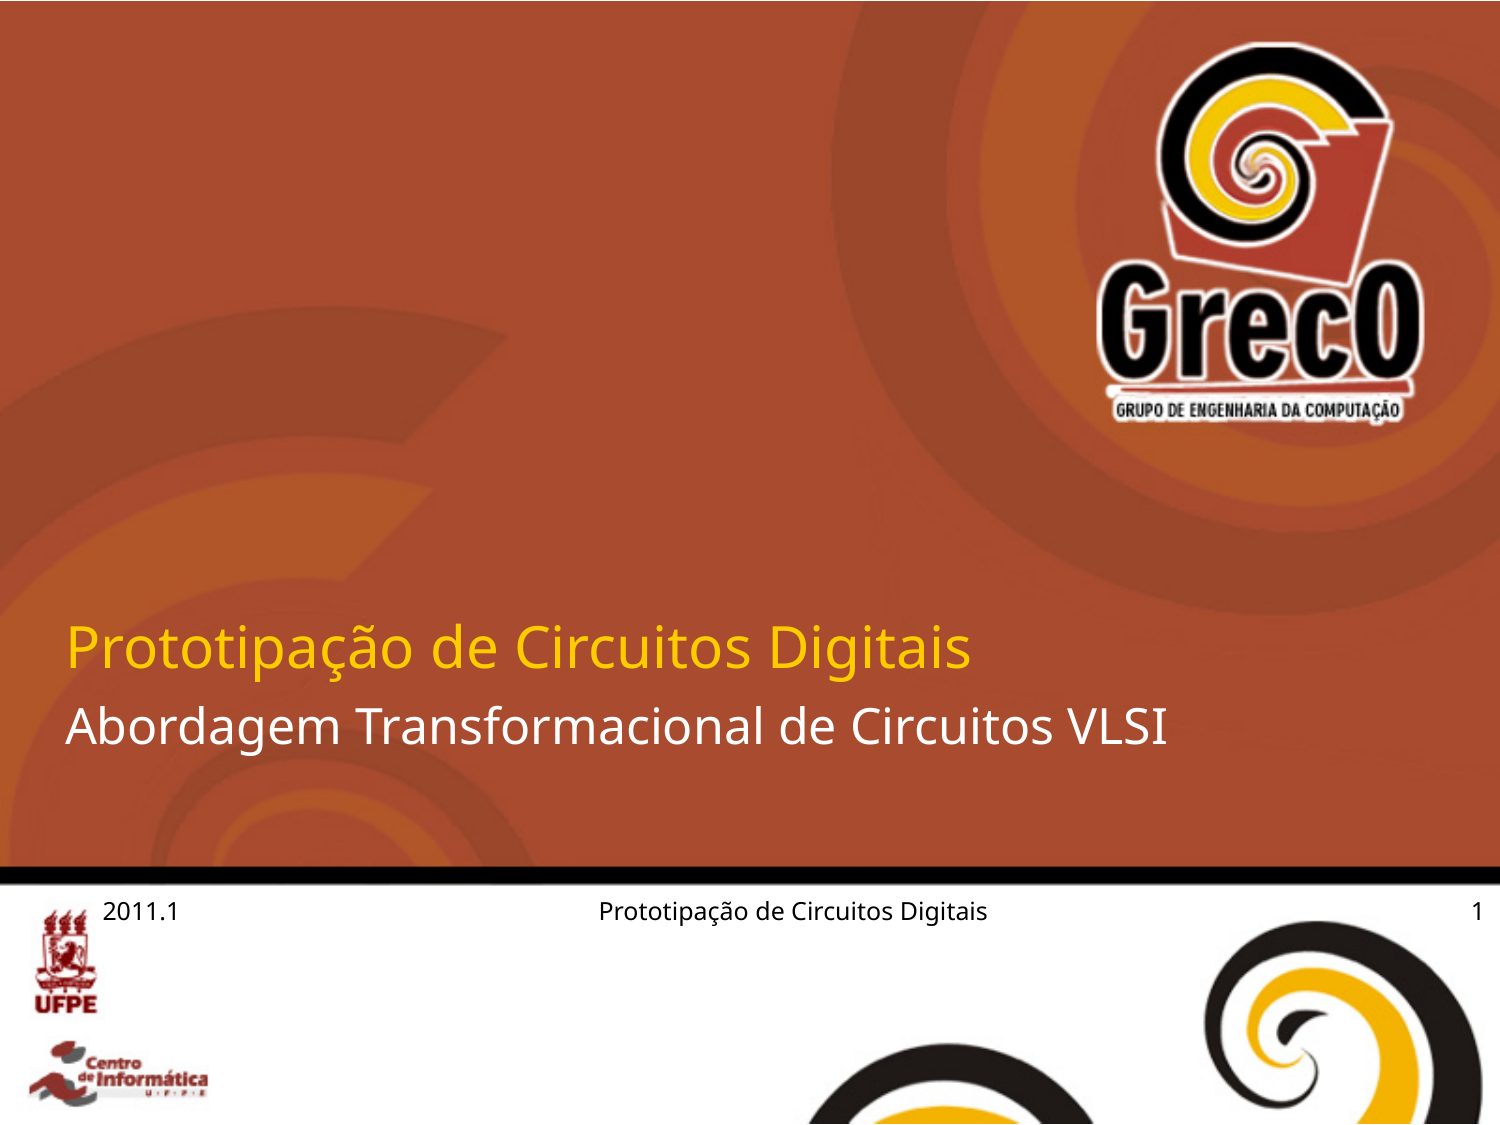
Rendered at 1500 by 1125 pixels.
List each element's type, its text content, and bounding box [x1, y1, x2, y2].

picture [0, 1, 1500, 1124]
slide_number 2011.1 [87, 887, 401, 963]
footer Prototipação de Circuitos Digitais [412, 887, 1176, 963]
slide_number 1 [1187, 887, 1500, 963]
subtitle Abordagem Transformacional de Circuitos VLSI [49, 687, 1413, 851]
title Prototipação de Circuitos Digitais [49, 499, 1413, 687]
